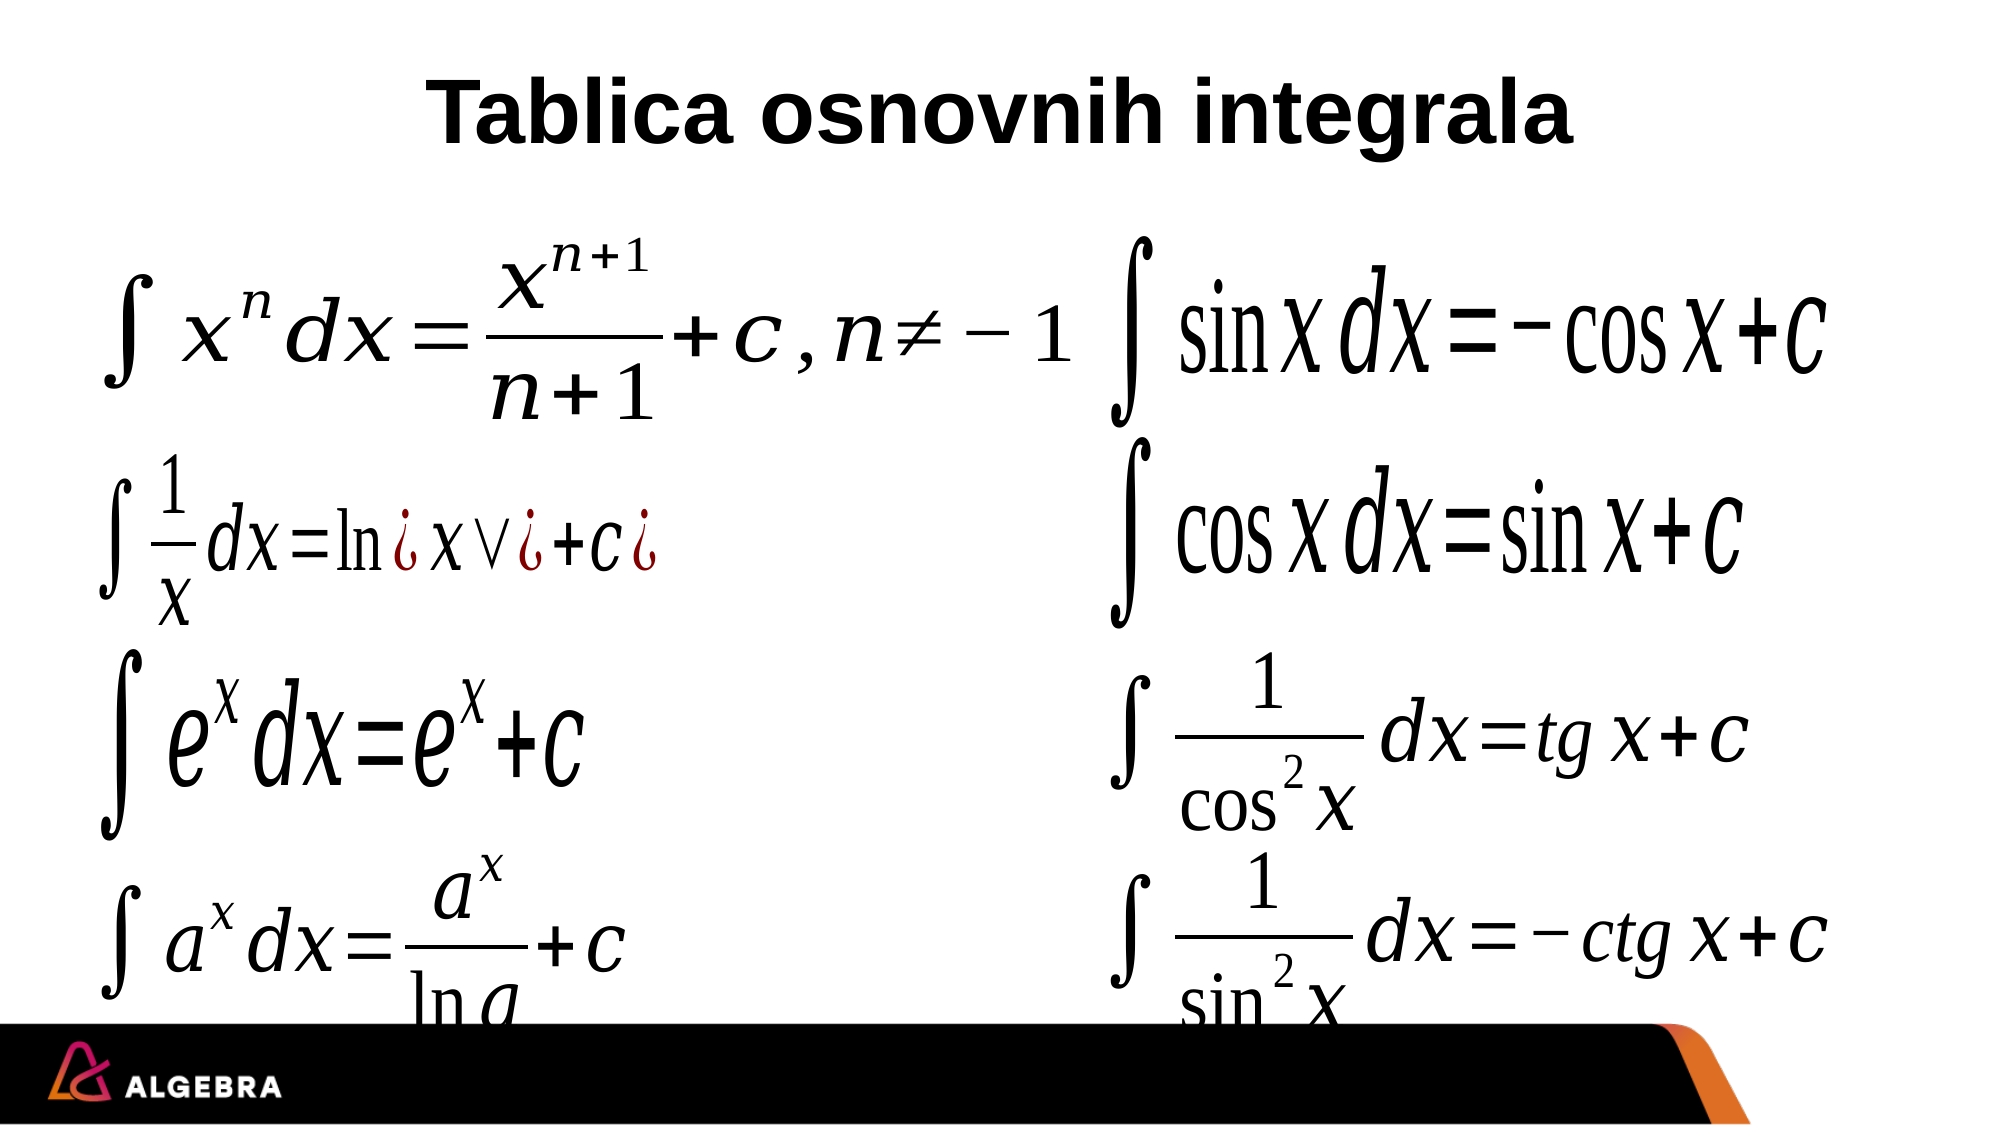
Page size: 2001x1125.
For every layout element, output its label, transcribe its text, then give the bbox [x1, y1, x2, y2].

title Tablica osnovnih integrala [137, 4, 1863, 223]
picture [0, 1023, 1958, 1125]
picture [1185, 1023, 1199, 1027]
